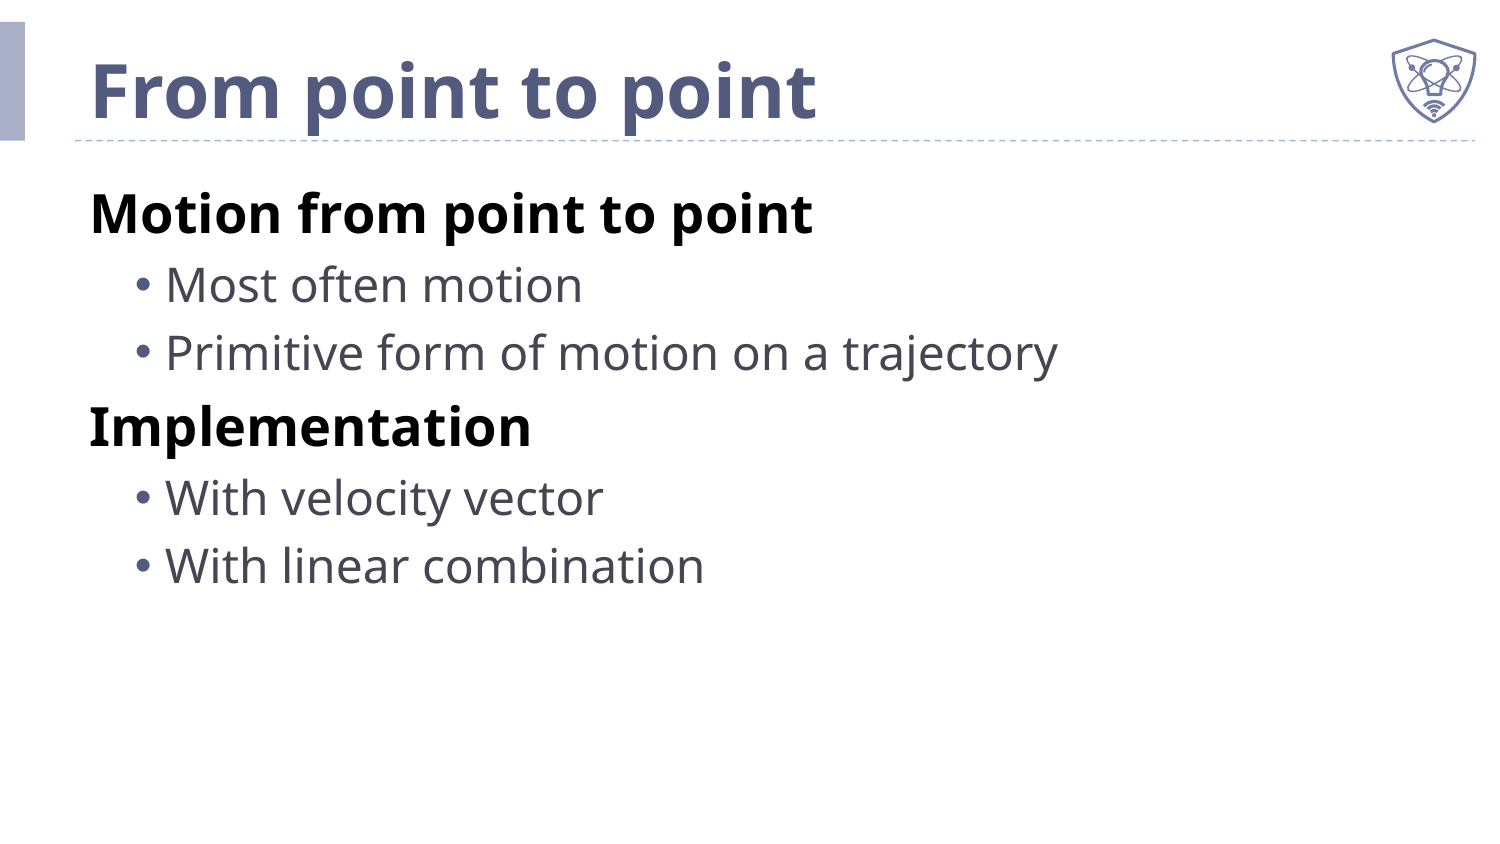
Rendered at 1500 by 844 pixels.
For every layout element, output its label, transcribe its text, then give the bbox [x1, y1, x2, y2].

list Motion from point to point Most often motion Primitive form of motion on a trajectory Implementation With velocity vector With linear combination [75, 171, 1475, 835]
title From point to point [75, 18, 1475, 141]
